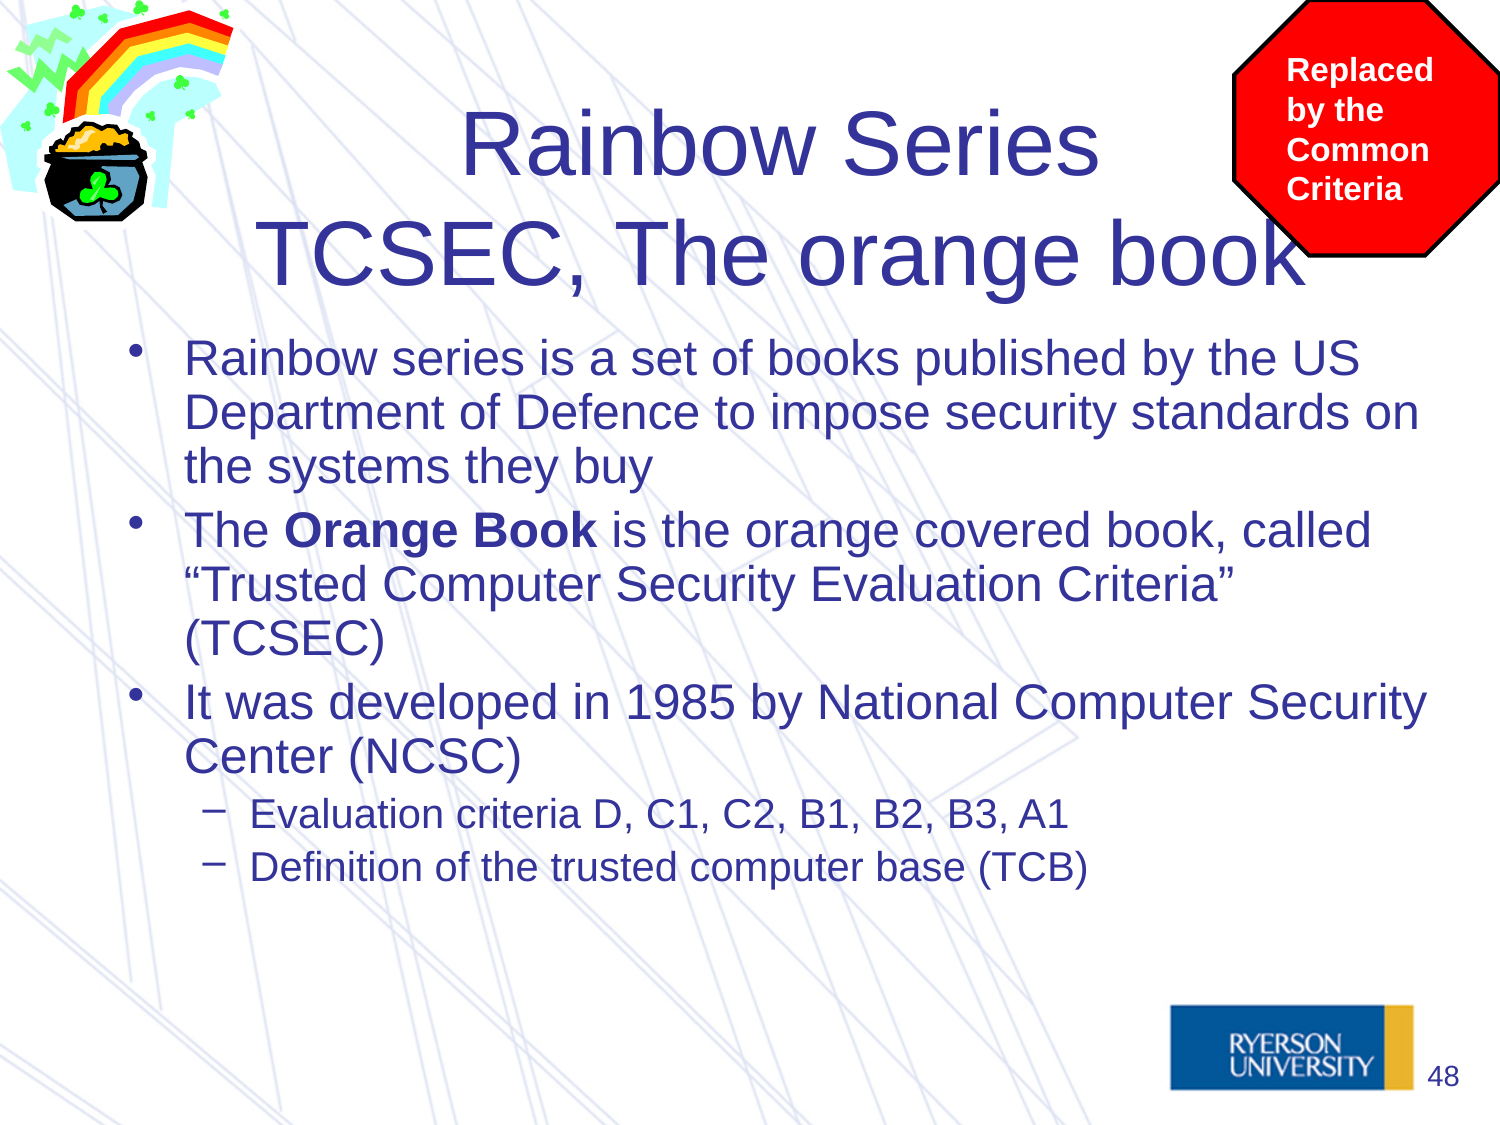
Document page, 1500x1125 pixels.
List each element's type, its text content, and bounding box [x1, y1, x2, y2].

text_box Replaced by the Common Criteria [1234, 0, 1500, 256]
picture [1427, 0, 1500, 73]
list Rainbow series is a set of books published by the US Department of Defence to impose security standards on the systems they buy The Orange Book is the orange covered book, called “Trusted Computer Security Evaluation Criteria” (TCSEC) It was developed in 1985 by National Computer Security Center (NCSC) Evaluation criteria D, C1, C2, B1, B2, B3, A1 Definition of the trusted computer base (TCB) [112, 324, 1451, 1001]
title Rainbow Series TCSEC, The orange book [112, 99, 1451, 288]
slide_number 48 [1399, 1049, 1476, 1113]
picture [0, 0, 1500, 1125]
